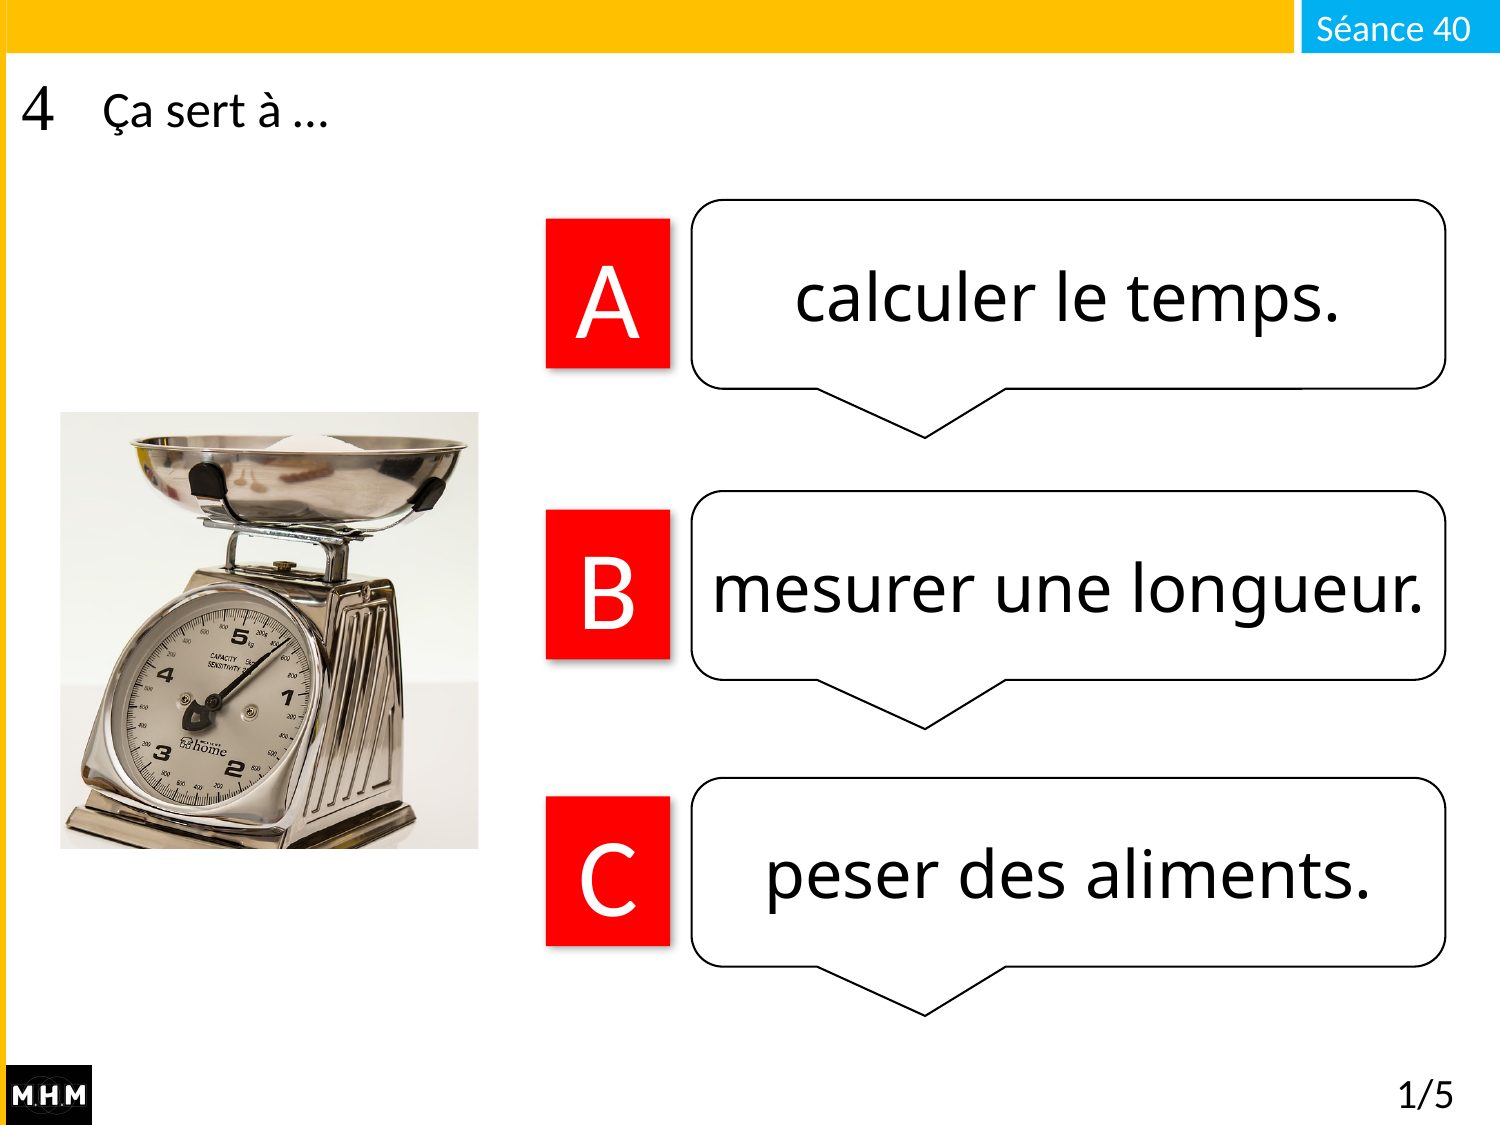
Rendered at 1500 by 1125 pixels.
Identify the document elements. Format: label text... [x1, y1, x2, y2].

picture [60, 412, 479, 849]
text_box peser des aliments. [690, 776, 1447, 1018]
text_box mesurer une longueur. [690, 490, 1447, 731]
text_box calculer le temps. [690, 198, 1447, 440]
text_box A [545, 218, 671, 369]
text_box C [545, 796, 671, 947]
title Ça sert à … [87, 38, 1382, 146]
list 1/5 [1351, 1064, 1500, 1125]
picture [6, 1065, 92, 1125]
text_box B [545, 509, 671, 660]
